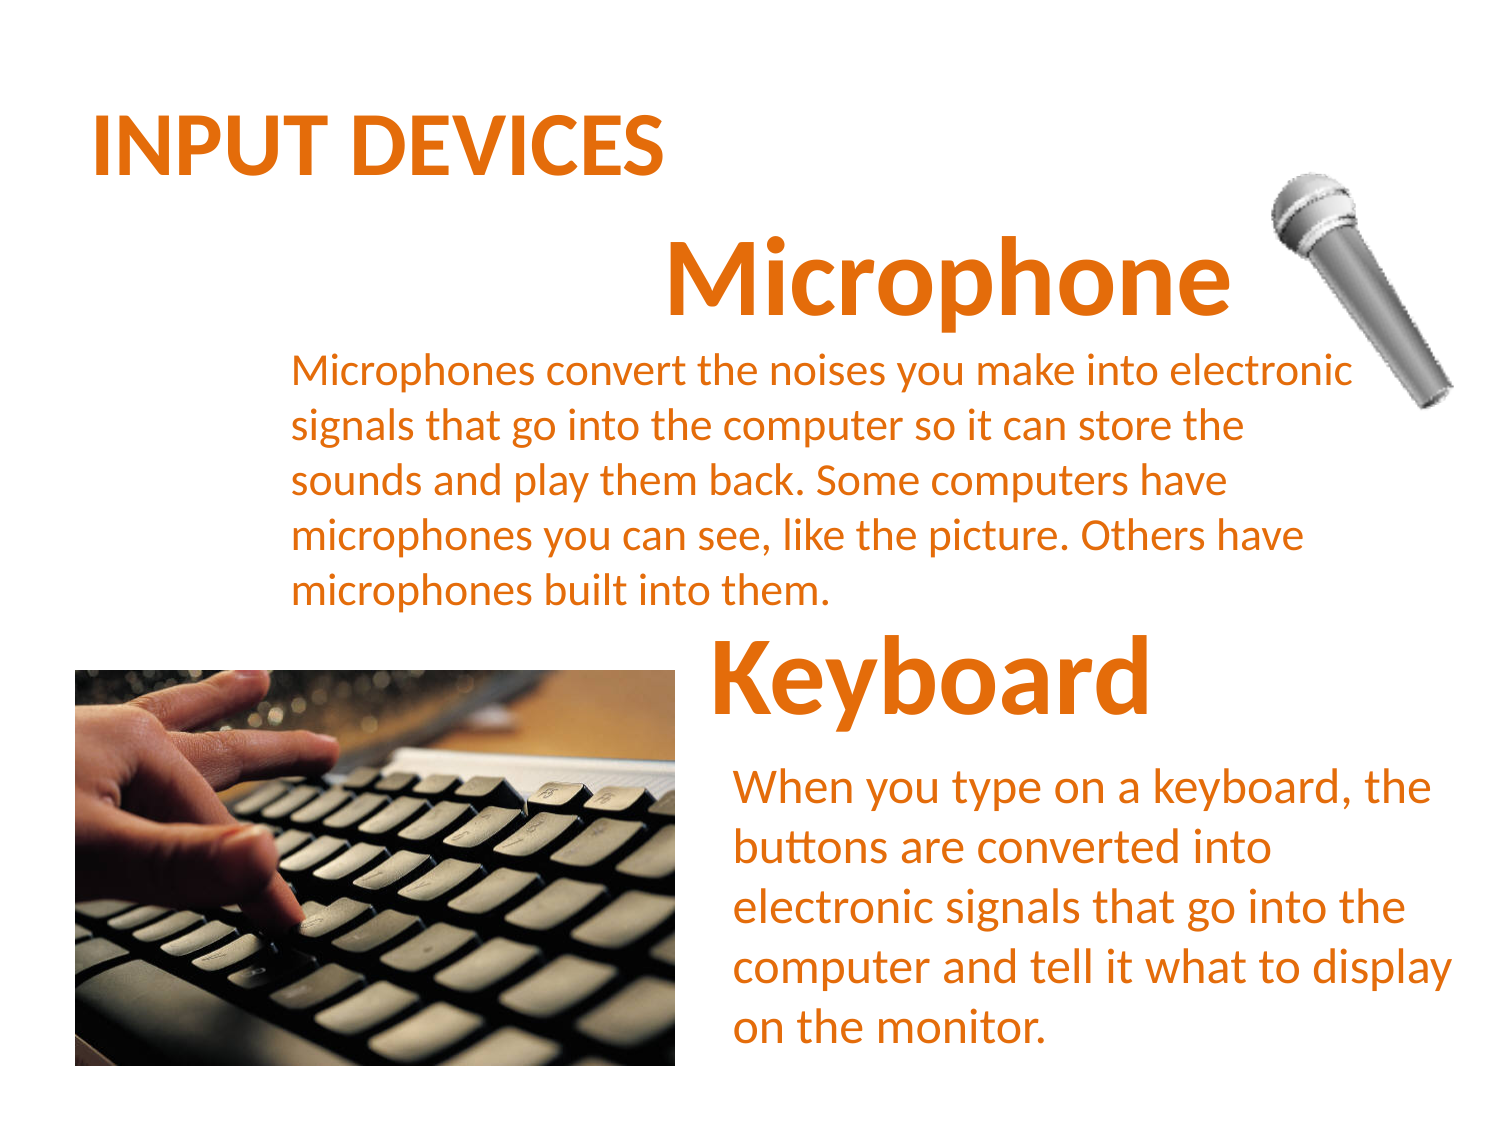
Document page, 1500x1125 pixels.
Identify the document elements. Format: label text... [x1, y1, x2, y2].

title Input devices [75, 45, 1425, 233]
text_box Microphone [648, 195, 1207, 332]
picture [74, 670, 676, 1066]
text_box When you type on a keyboard, the buttons are converted into electronic signals that go into the computer and tell it what to display on the monitor. [717, 746, 1474, 1061]
picture [1212, 83, 1500, 499]
text_box Microphones convert the noises you make into electronic signals that go into the computer so it can store the sounds and play them back. Some computers have microphones you can see, like the picture. Others have microphones built into them. [275, 332, 1394, 623]
text_box Keyboard [695, 623, 1169, 745]
